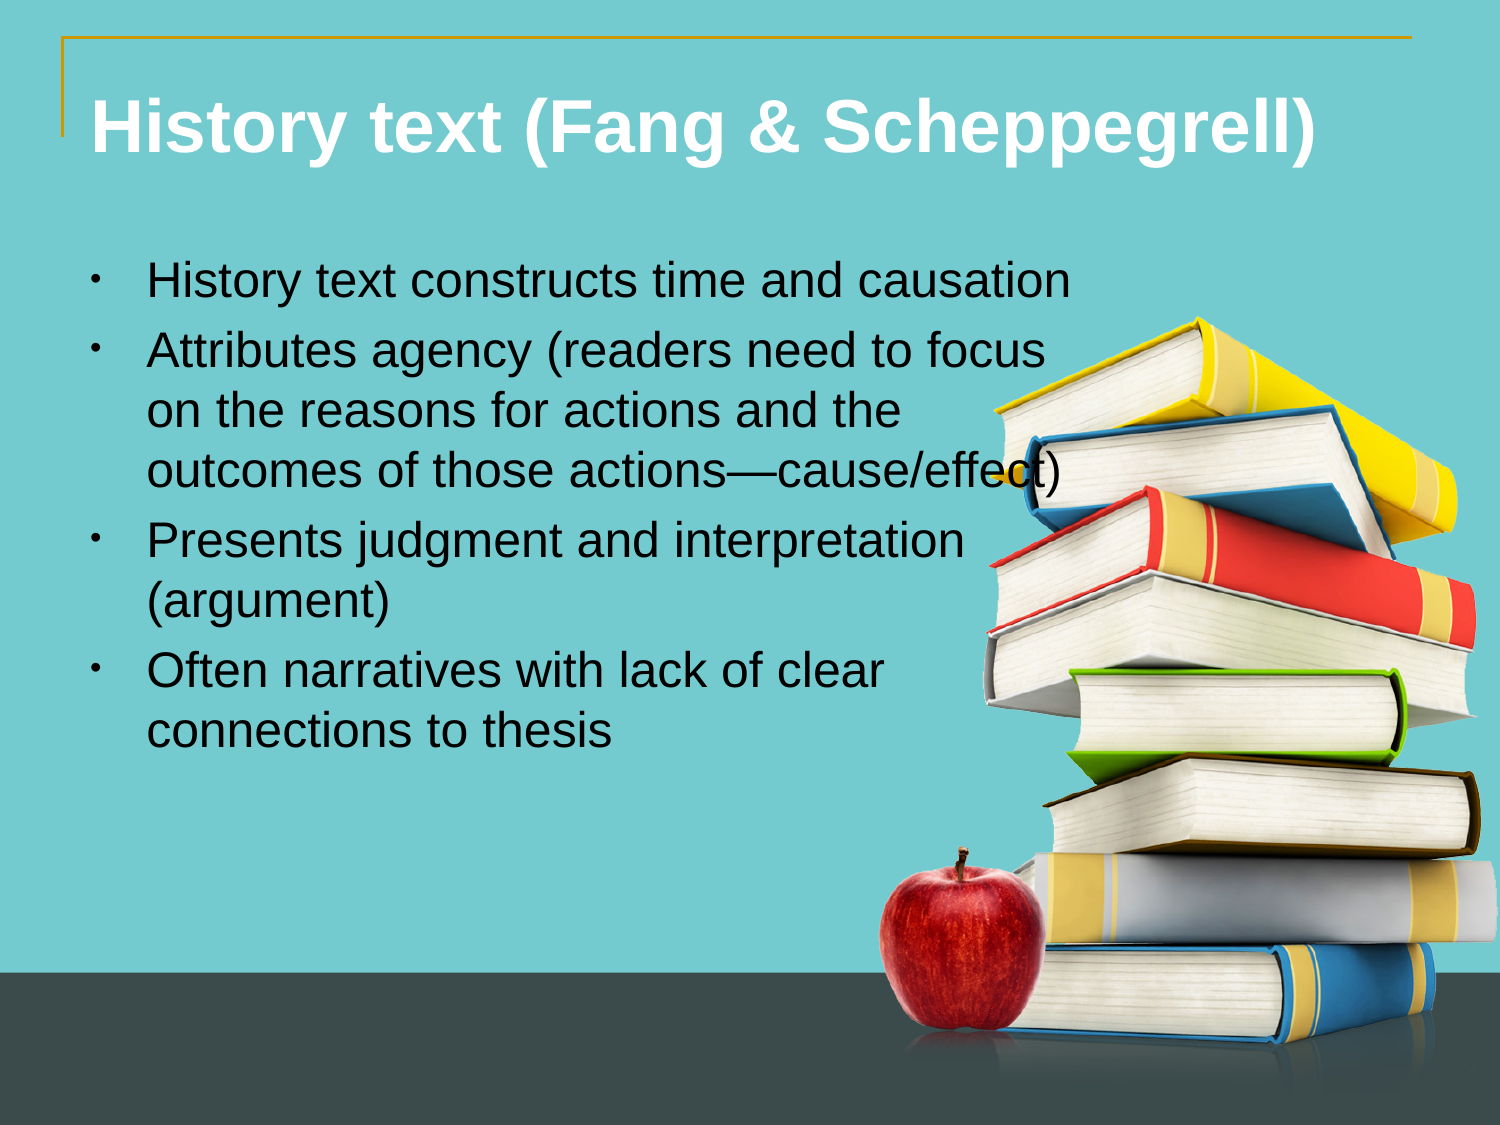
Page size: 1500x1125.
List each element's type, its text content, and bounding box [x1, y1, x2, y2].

picture [878, 316, 1500, 1094]
list History text (Fang & Scheppegrell) History text constructs time and causation Attributes agency (readers need to focus on the reasons for actions and the outcomes of those actions—cause/effect) Presents judgment and interpretation (argument) Often narratives with lack of clear connections to thesis [74, 70, 1376, 238]
